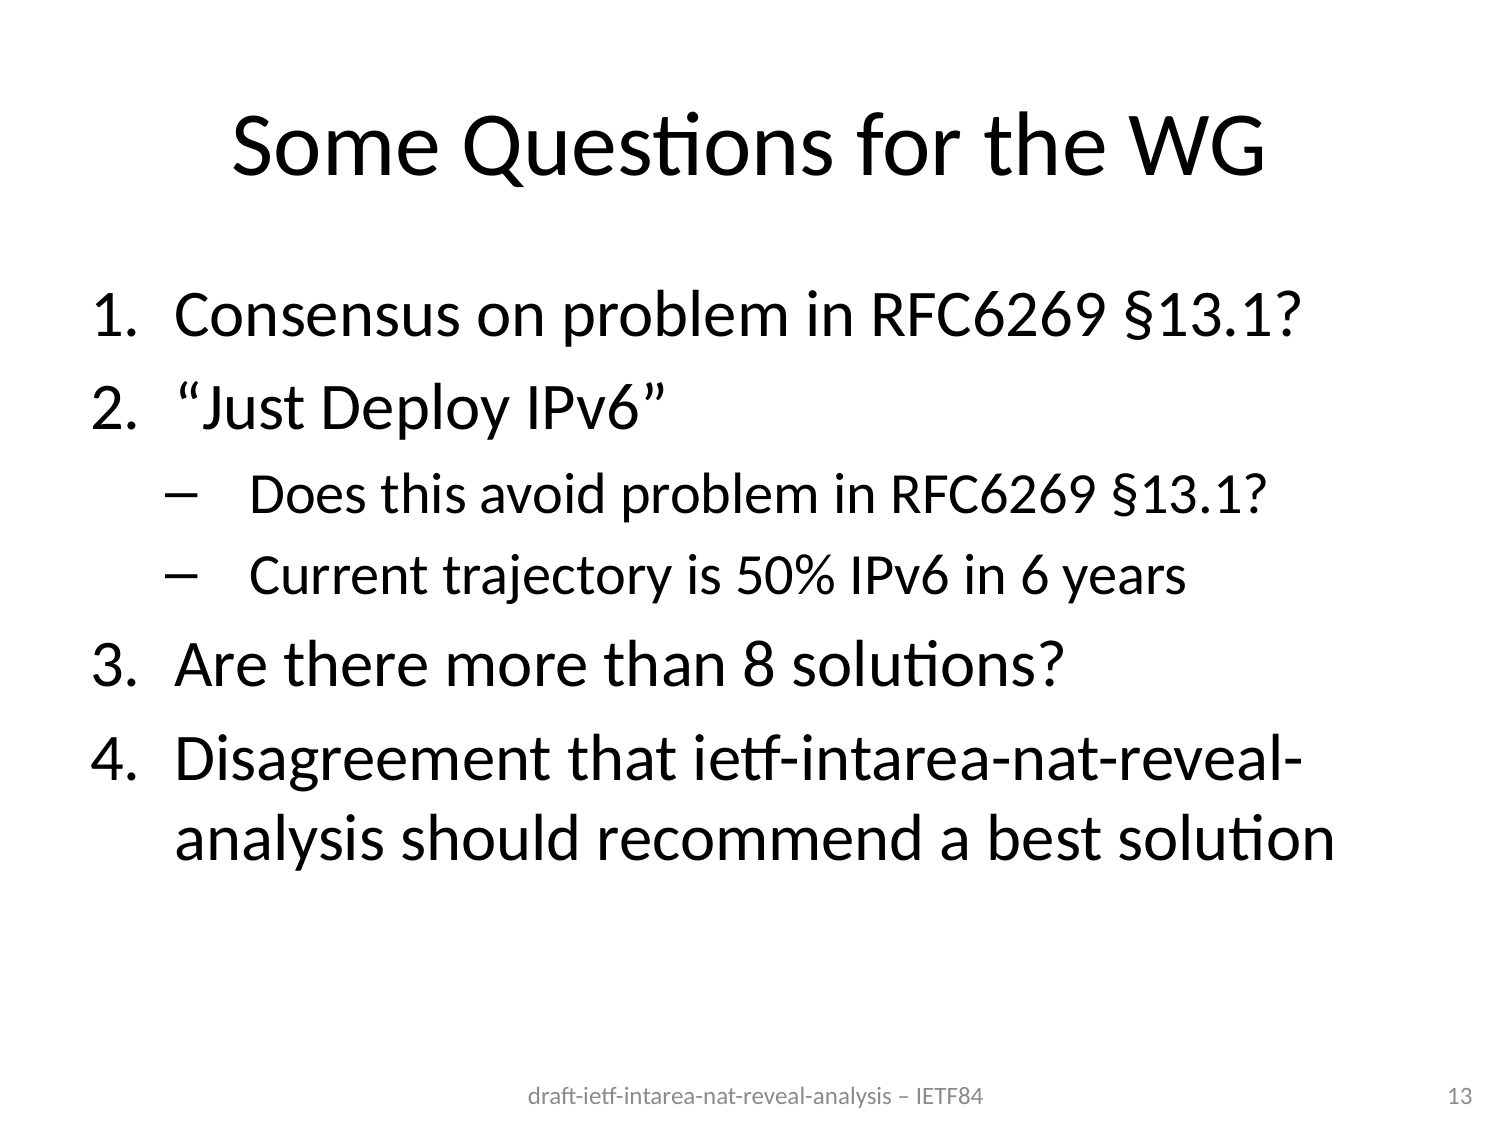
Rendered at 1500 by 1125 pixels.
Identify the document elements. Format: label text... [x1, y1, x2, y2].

title Some Questions for the WG [75, 45, 1425, 233]
slide_number 13 [1137, 1065, 1488, 1125]
list Consensus on problem in RFC6269 §13.1? “Just Deploy IPv6” Does this avoid problem in RFC6269 §13.1? Current trajectory is 50% IPv6 in 6 years Are there more than 8 solutions? Disagreement that ietf-intarea-nat-reveal-analysis should recommend a best solution [75, 262, 1425, 1005]
